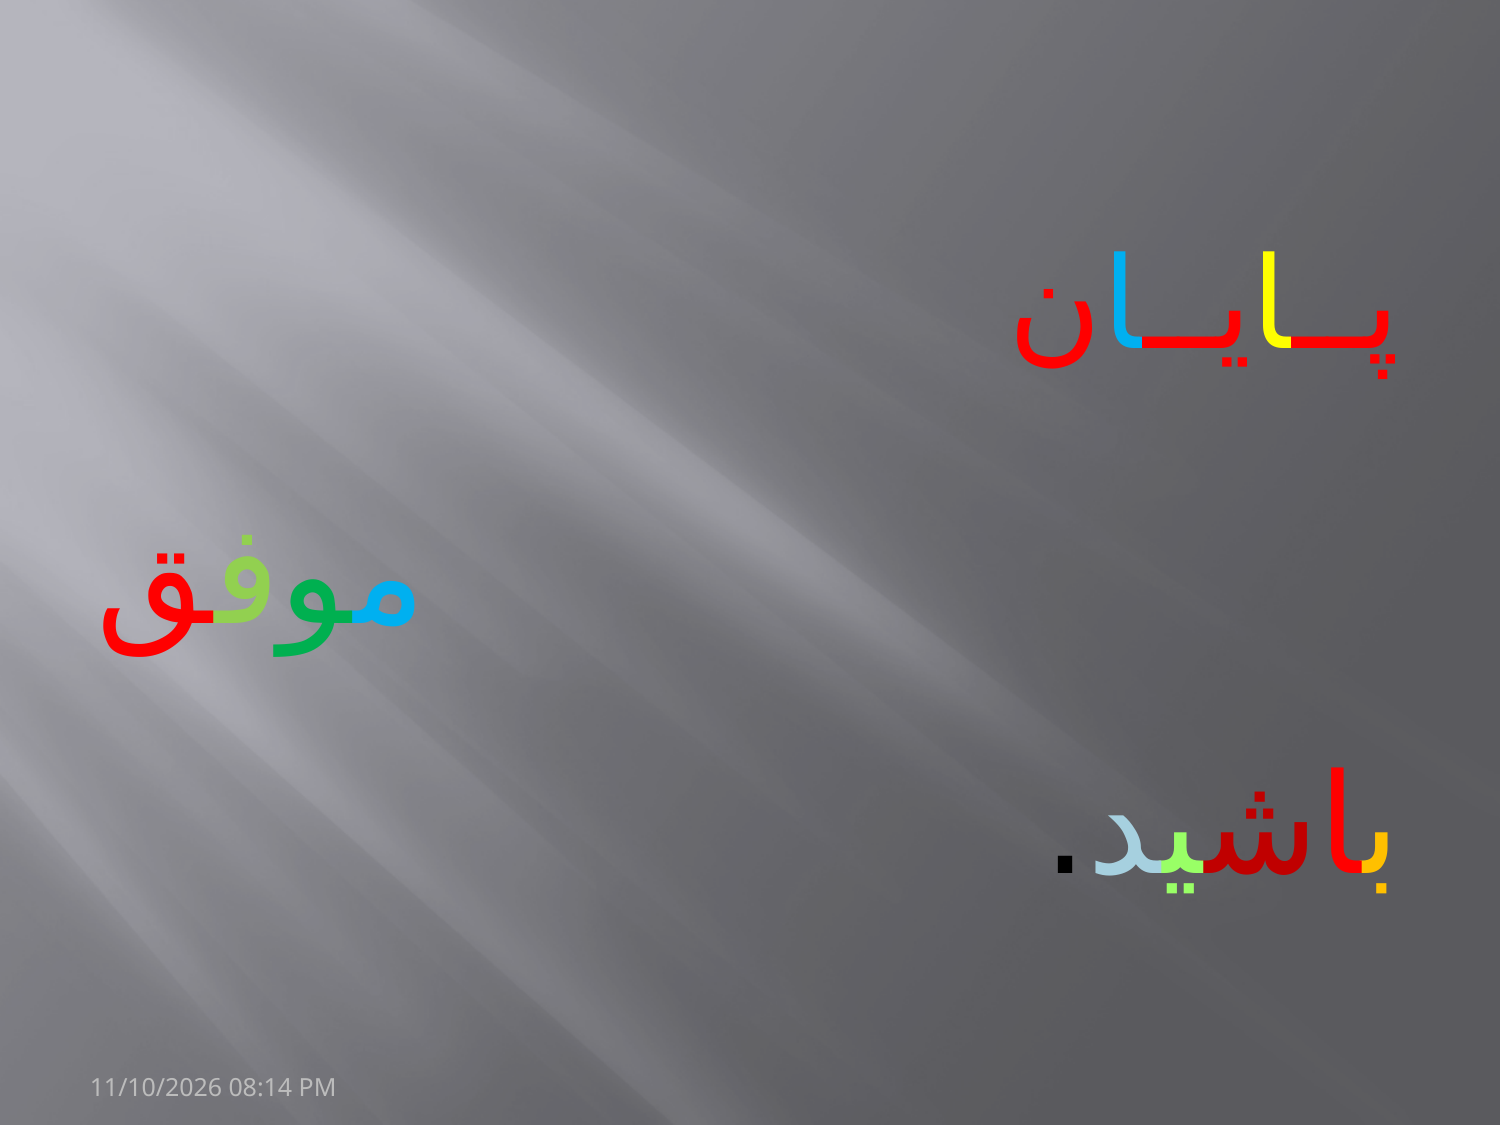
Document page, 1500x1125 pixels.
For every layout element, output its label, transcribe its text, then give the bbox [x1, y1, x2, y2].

slide_number 20/مارس/1 [75, 1052, 425, 1113]
list پــایــان موفق باشید. [64, 137, 1415, 910]
